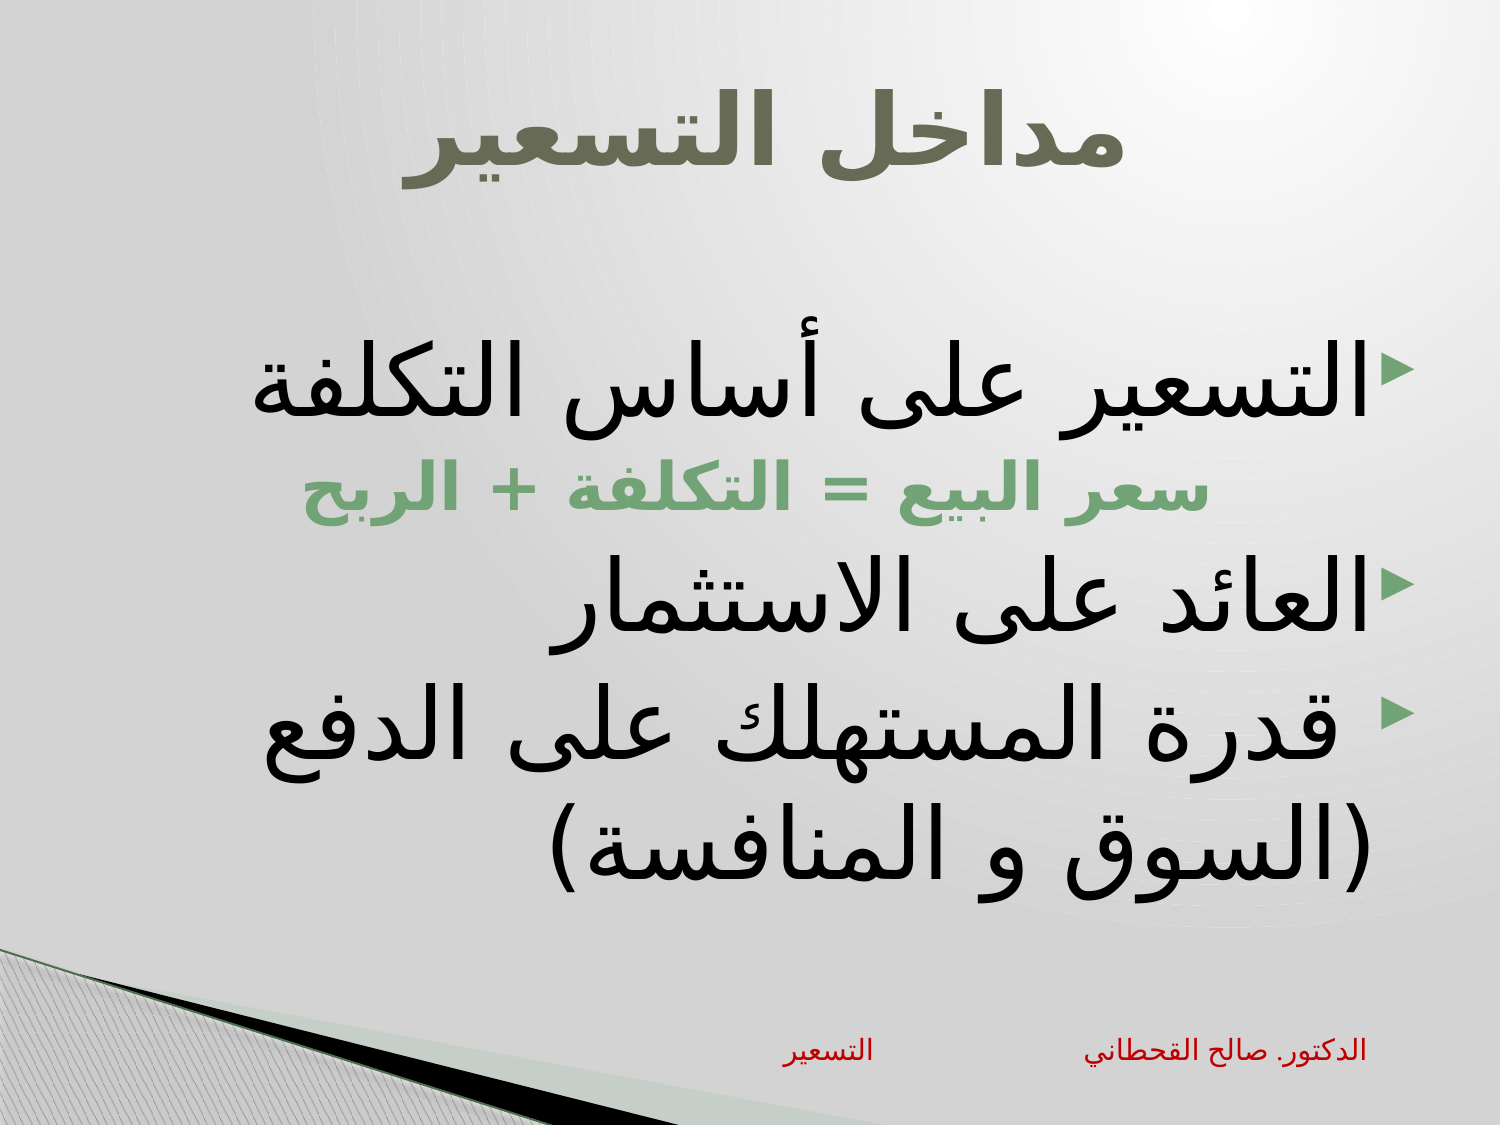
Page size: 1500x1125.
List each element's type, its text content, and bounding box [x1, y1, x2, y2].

footer التسعير الدكتور. صالح القحطاني [585, 1042, 1383, 1103]
title مداخل التسعير [133, 65, 1405, 197]
list التسعير على أساس التكلفة سعر البيع = التكلفة + الربح العائد على الاستثمار قدرة المستهلك على الدفع (السوق و المنافسة) [125, 309, 1454, 985]
